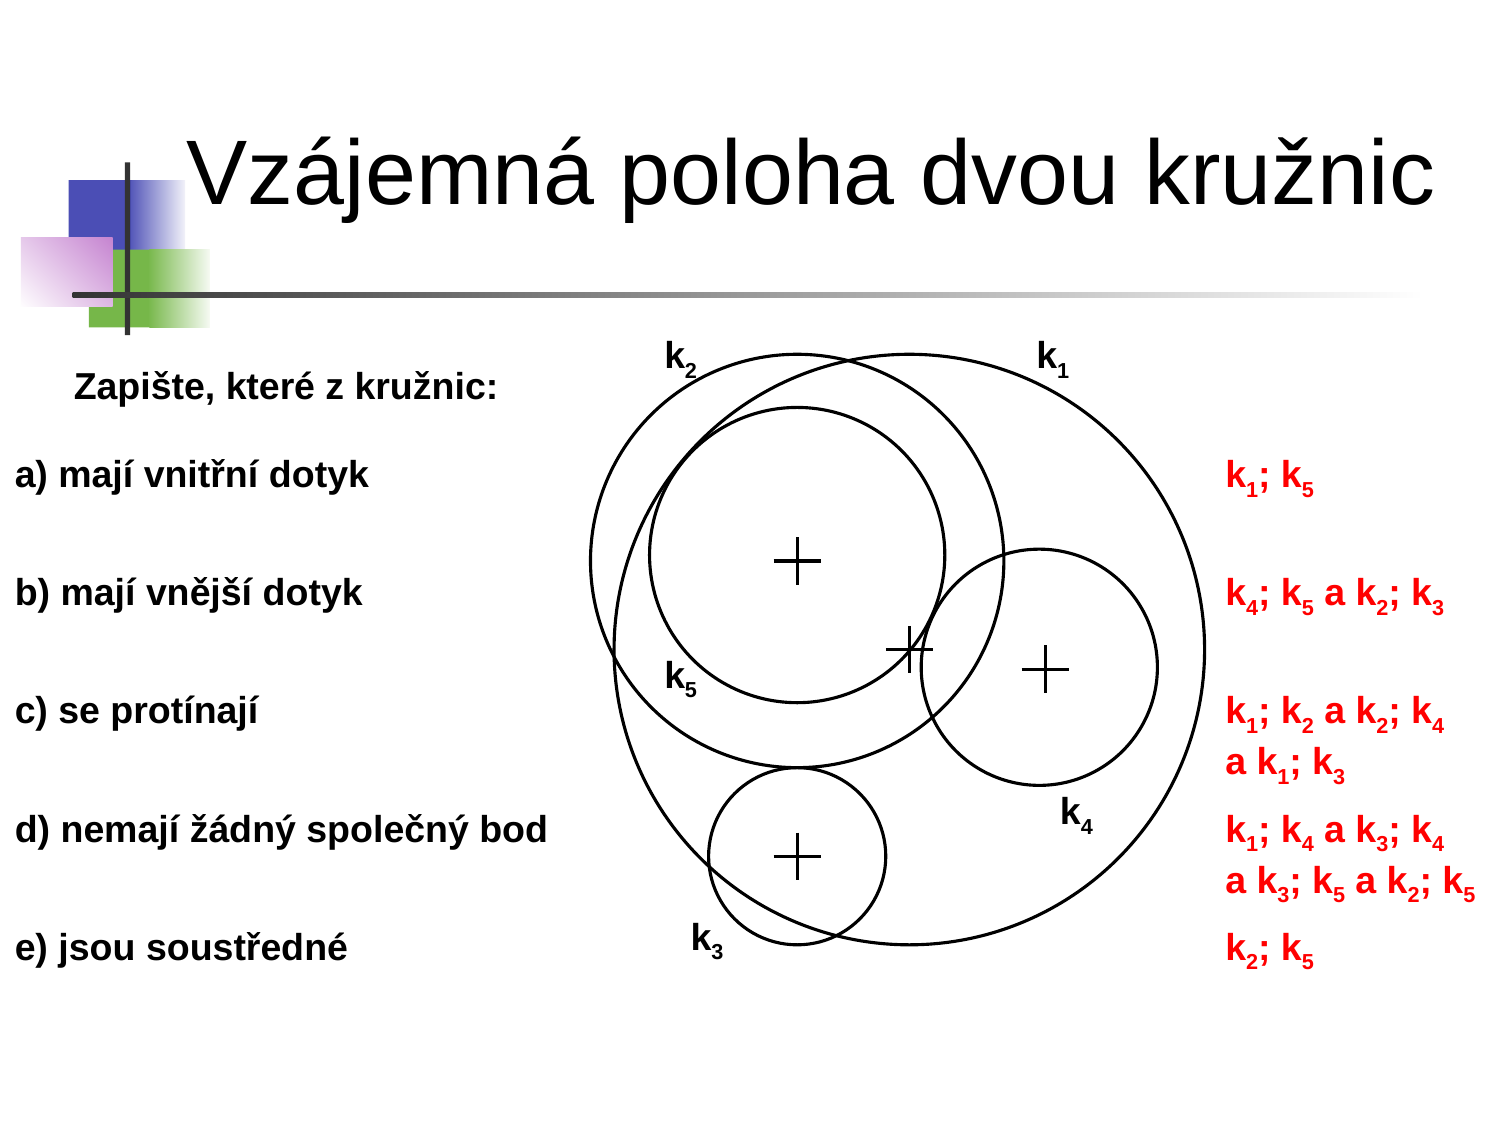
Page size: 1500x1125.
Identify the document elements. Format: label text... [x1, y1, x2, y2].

text_box k4 [1045, 779, 1111, 846]
text_box c) se protínají [0, 679, 288, 739]
text_box [614, 354, 1205, 945]
text_box [708, 767, 886, 945]
text_box k1; k4 a k3; k4 a k3; k5 a k2; k5 [1210, 797, 1500, 915]
text_box k1 [1021, 323, 1088, 390]
text_box k2 [649, 323, 716, 390]
text_box [590, 354, 846, 657]
text_box k2; k5 [1210, 915, 1359, 982]
text_box k4; k5 a k2; k3 [1210, 560, 1489, 627]
text_box k1; k5 [1210, 442, 1359, 509]
text_box Vzájemná poloha dvou kružnic [165, 105, 1459, 231]
text_box d) nemají žádný společný bod [0, 797, 615, 857]
text_box e) jsou soustředné [0, 915, 409, 976]
text_box k1; k2 a k2; k4 a k1; k3 [1210, 679, 1489, 797]
text_box k3 [675, 905, 742, 971]
text_box a) mají vnitřní dotyk [0, 442, 408, 503]
text_box k5 [649, 643, 716, 710]
text_box b) mají vnější dotyk [0, 560, 396, 621]
text_box Zapište, které z kružnic: [58, 354, 526, 414]
